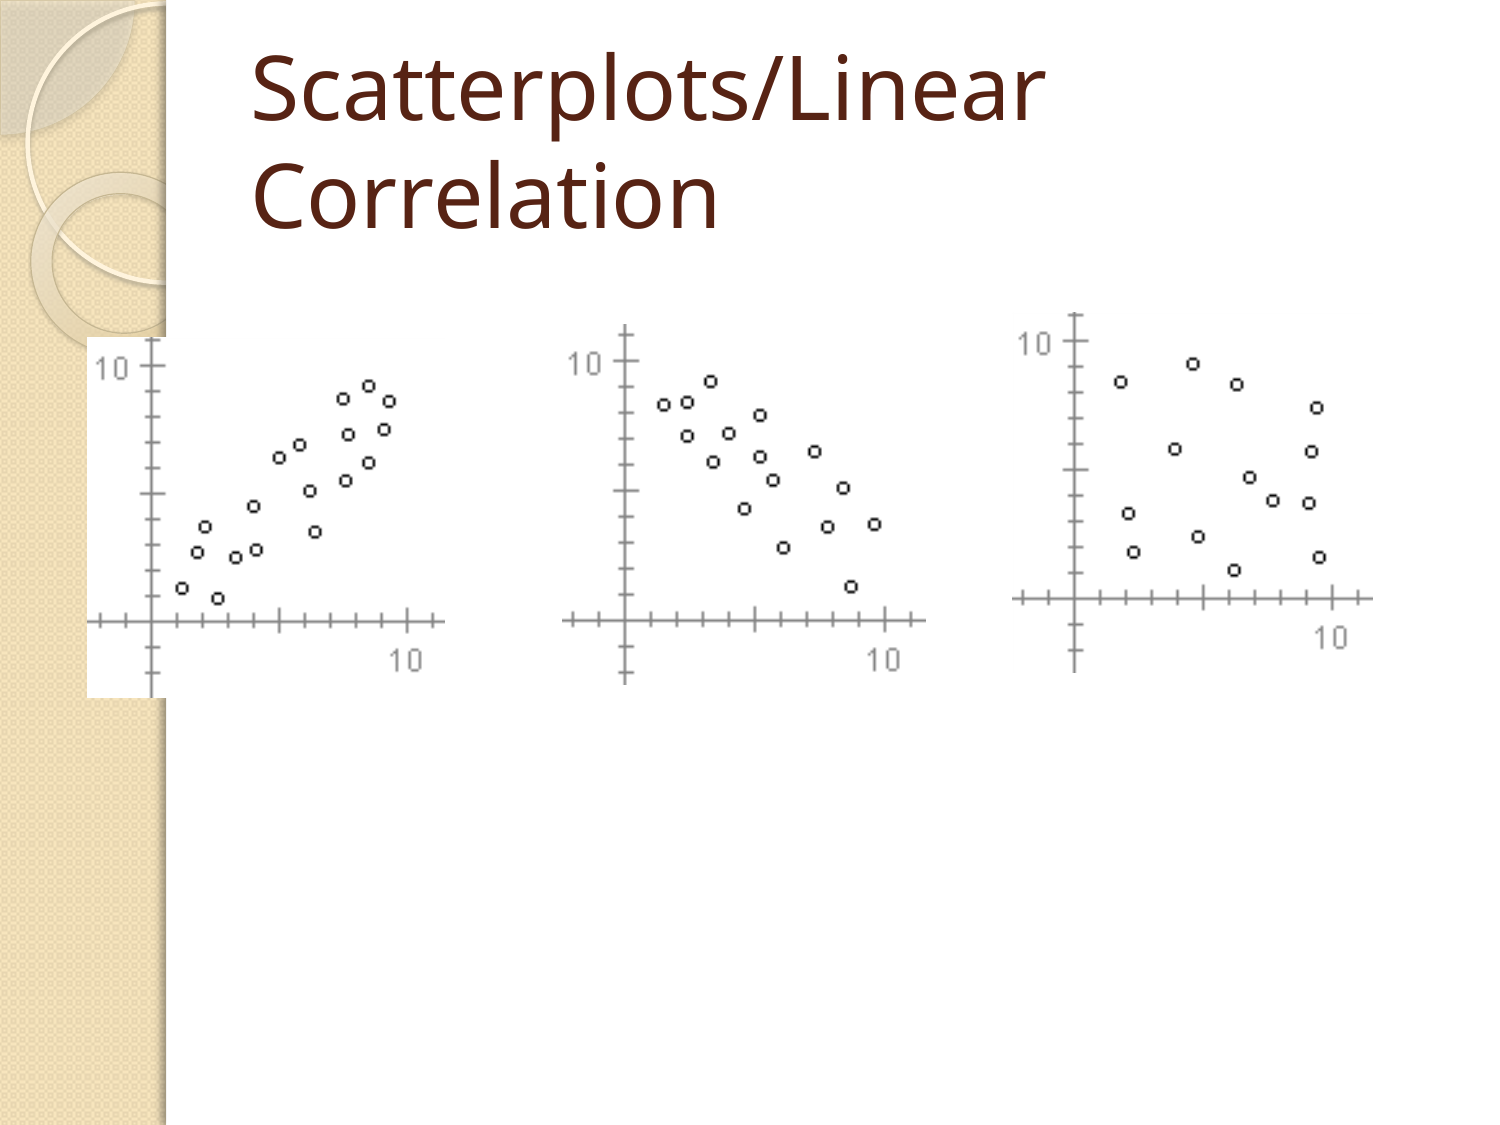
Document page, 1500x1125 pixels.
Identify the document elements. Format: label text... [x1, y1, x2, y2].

title Scatterplots/Linear Correlation [235, 45, 1466, 233]
picture [1012, 312, 1373, 673]
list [87, 337, 446, 698]
picture [562, 324, 926, 686]
